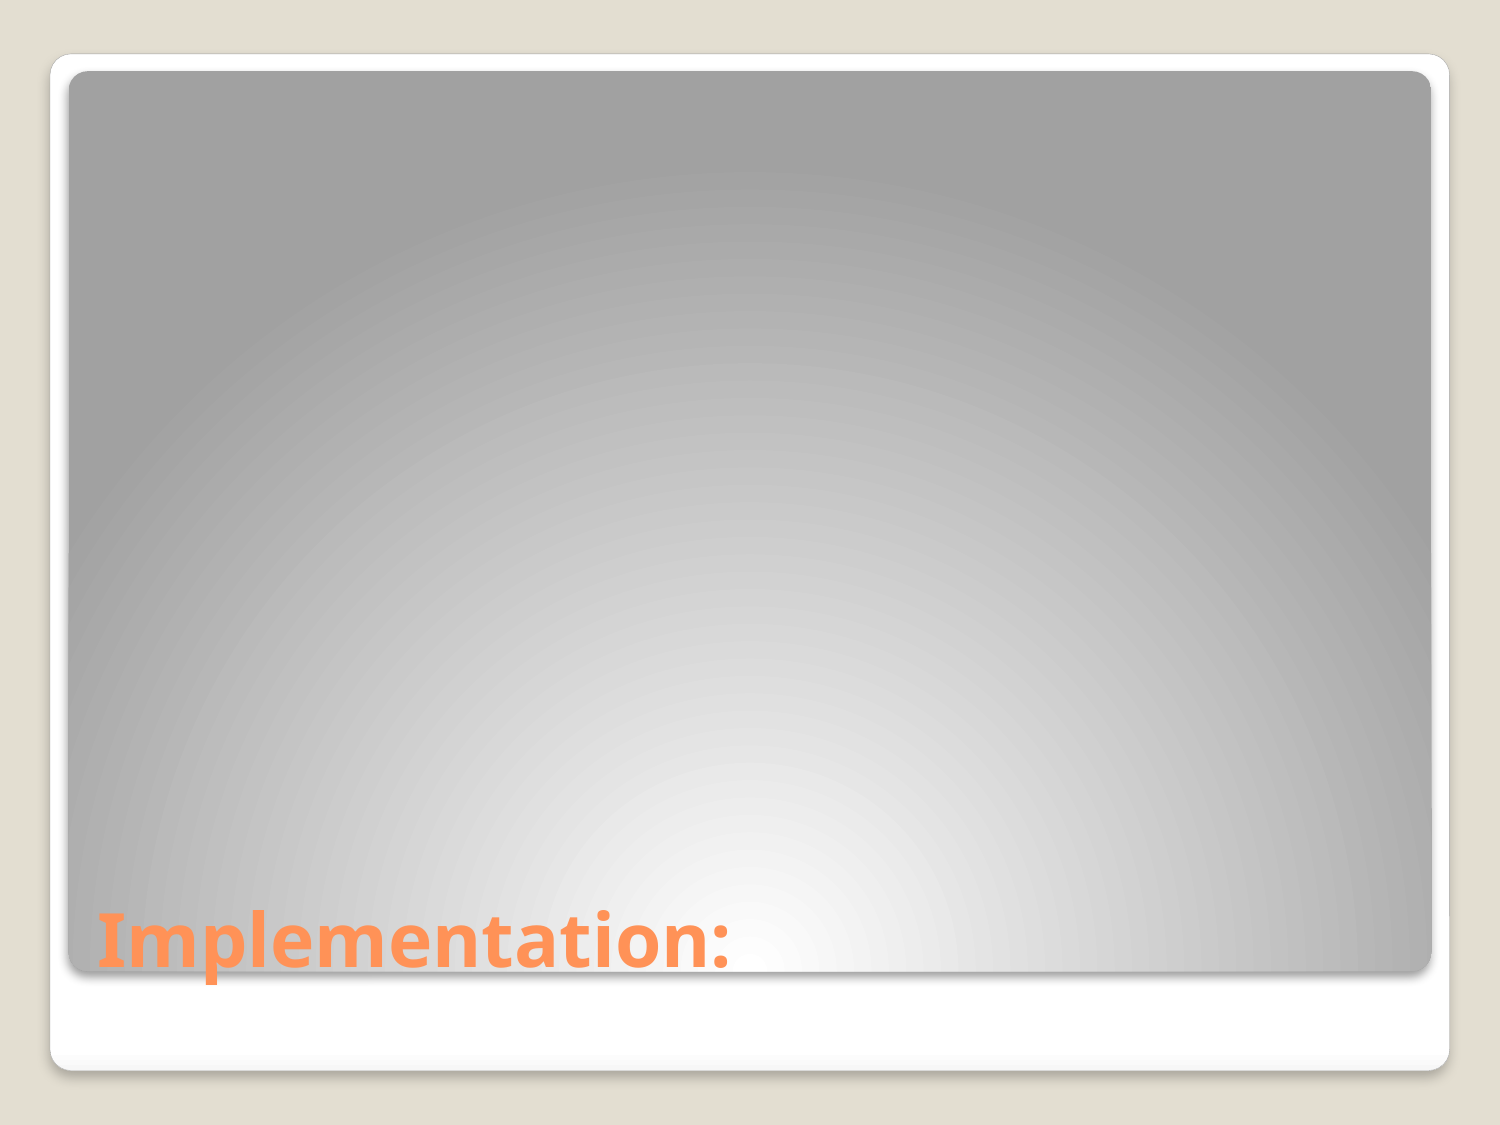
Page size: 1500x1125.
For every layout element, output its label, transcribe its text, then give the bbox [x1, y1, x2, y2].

title Implementation: [82, 817, 1425, 991]
